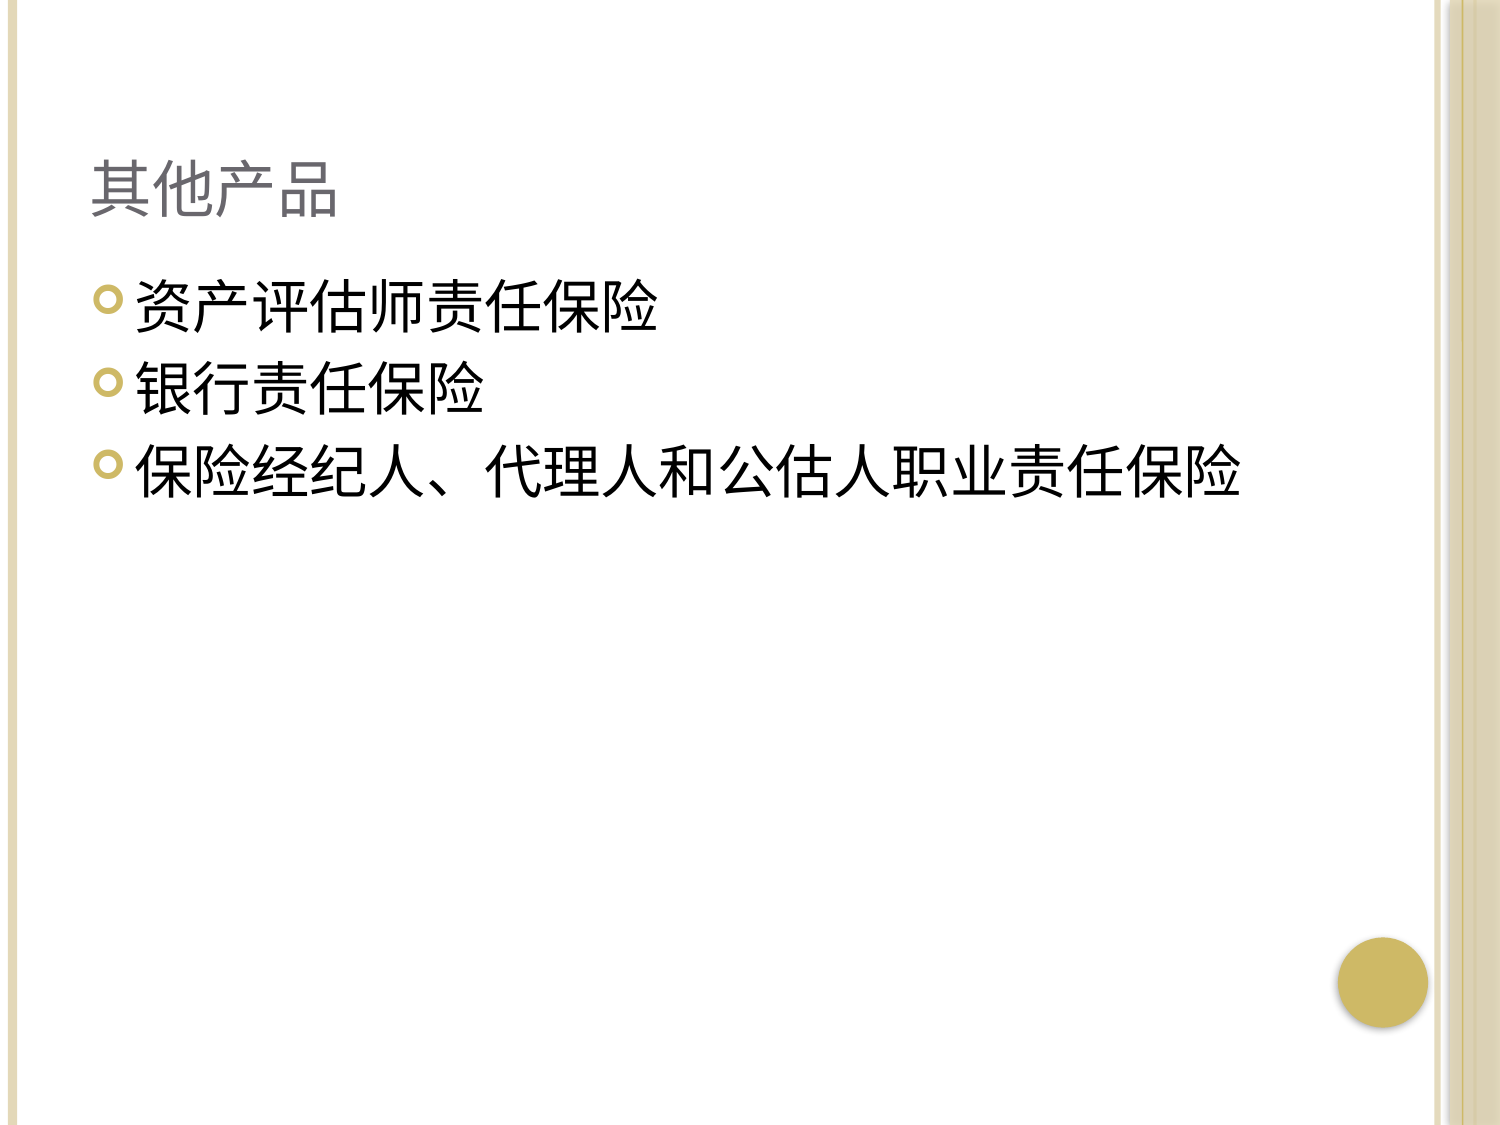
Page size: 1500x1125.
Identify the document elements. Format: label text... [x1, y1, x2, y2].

title 其他产品 [75, 45, 1300, 233]
list 资产评估师责任保险 银行责任保险 保险经纪人、代理人和公估人职业责任保险 [74, 262, 1301, 1063]
